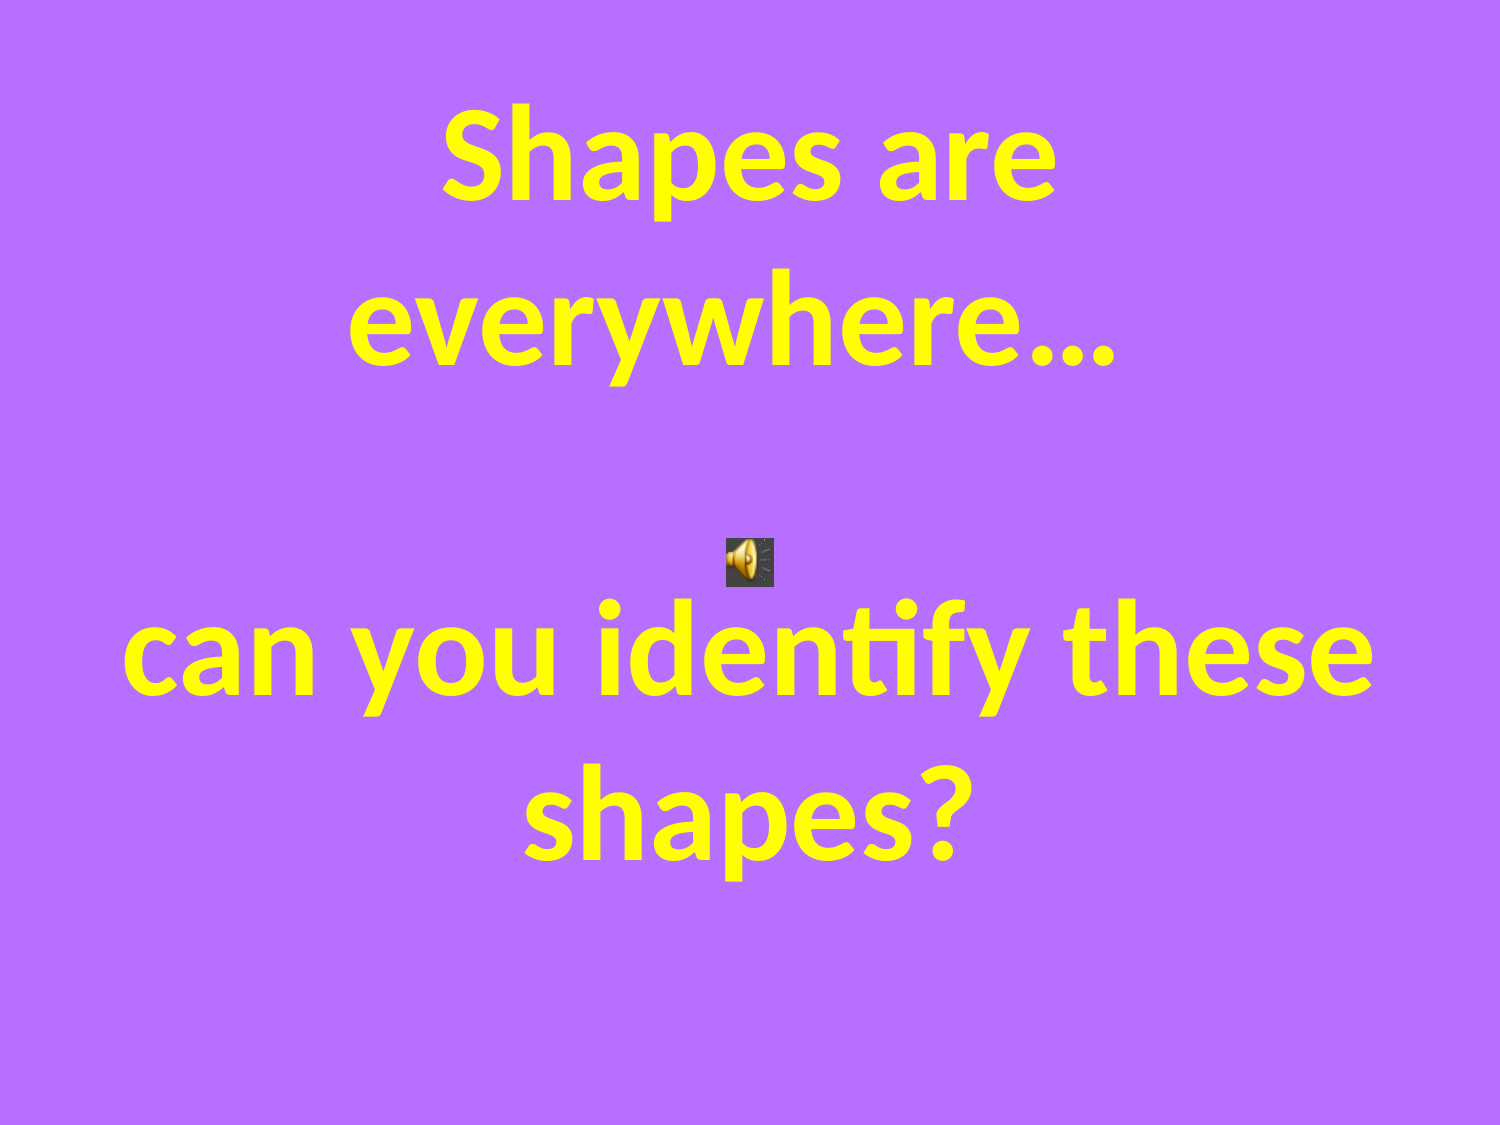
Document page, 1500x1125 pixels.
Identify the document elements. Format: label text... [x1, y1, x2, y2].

title Shapes are everywhere… can you identify these shapes? [75, 312, 1425, 638]
picture [724, 537, 776, 588]
